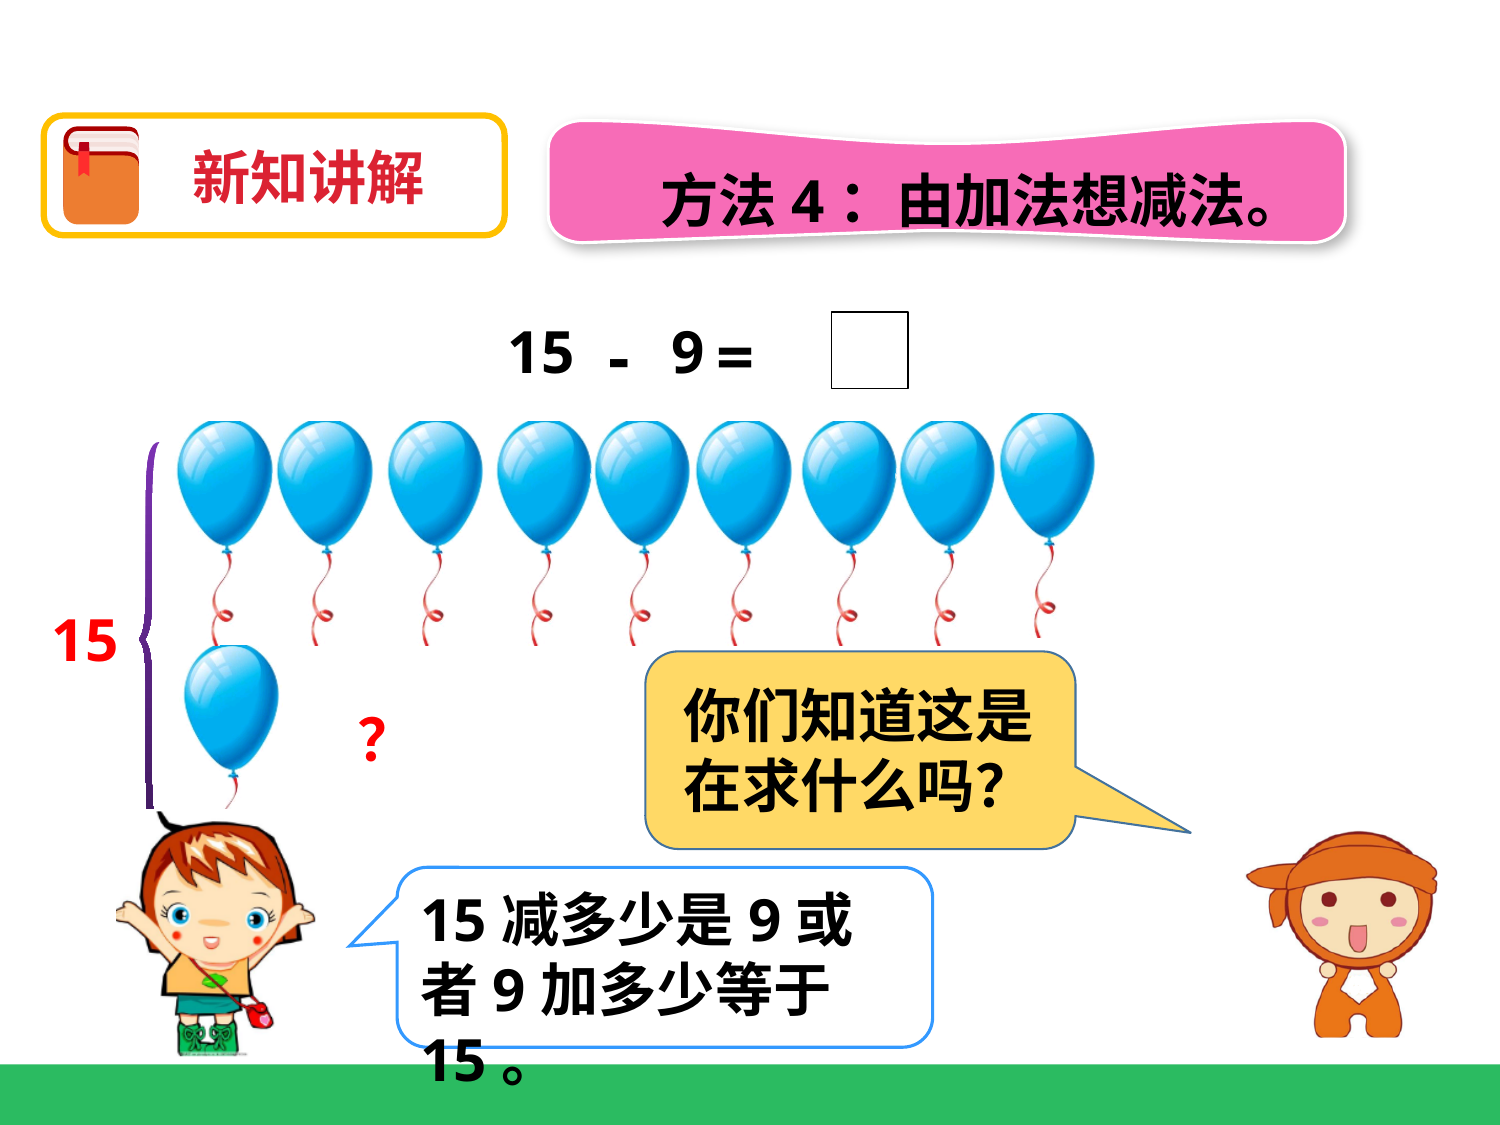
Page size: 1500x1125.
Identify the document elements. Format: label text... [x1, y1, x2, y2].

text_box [165, 413, 1099, 646]
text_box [645, 651, 1076, 850]
text_box [145, 441, 160, 596]
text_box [492, 307, 1035, 404]
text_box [43, 115, 505, 236]
text_box [145, 681, 154, 809]
picture [1244, 828, 1438, 1038]
picture [116, 646, 319, 1060]
text_box ？ [315, 681, 463, 781]
text_box 15减多少是9或者9加多少等于15。 [349, 867, 933, 1048]
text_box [548, 120, 1390, 243]
text_box 15 [37, 596, 170, 681]
